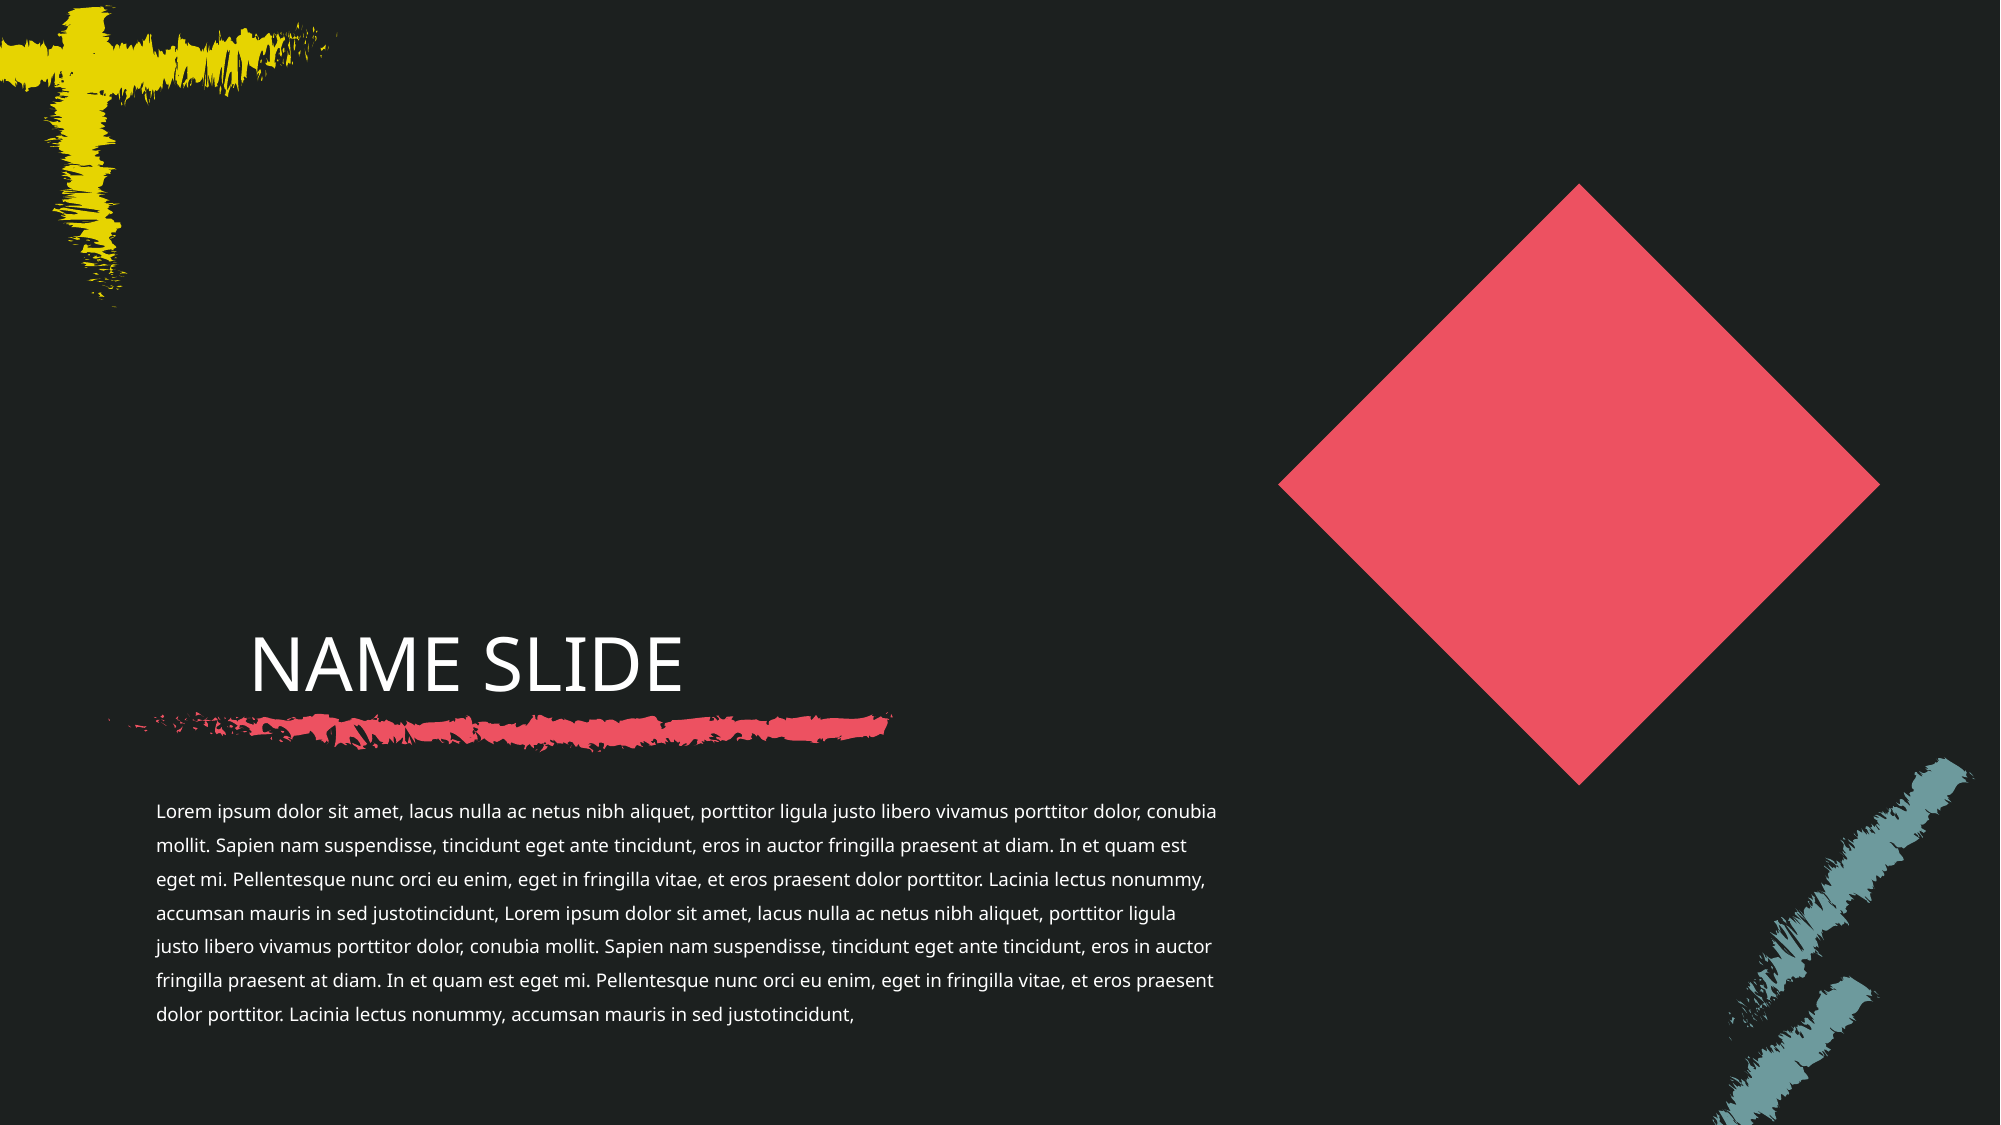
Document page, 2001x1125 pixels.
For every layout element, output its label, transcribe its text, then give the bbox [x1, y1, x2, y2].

text_box NAME SLIDE [208, 596, 726, 709]
text_box Lorem ipsum dolor sit amet, lacus nulla ac netus nibh aliquet, porttitor ligula justo libero vivamus porttitor dolor, conubia mollit. Sapien nam suspendisse, tincidunt eget ante tincidunt, eros in auctor fringilla praesent at diam. In et quam est eget mi. Pellentesque nunc orci eu enim, eget in fringilla vitae, et eros praesent dolor porttitor. Lacinia lectus nonummy, accumsan mauris in sed justotincidunt, Lorem ipsum dolor sit amet, lacus nulla ac netus nibh aliquet, porttitor ligula justo libero vivamus porttitor dolor, conubia mollit. Sapien nam suspendisse, tincidunt eget ante tincidunt, eros in auctor fringilla praesent at diam. In et quam est eget mi. Pellentesque nunc orci eu enim, eget in fringilla vitae, et eros praesent dolor porttitor. Lacinia lectus nonummy, accumsan mauris in sed justotincidunt, [141, 781, 1234, 1066]
picture [1146, 74, 1915, 1052]
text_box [0, 5, 338, 308]
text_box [108, 709, 893, 753]
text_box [1632, 752, 1976, 1125]
